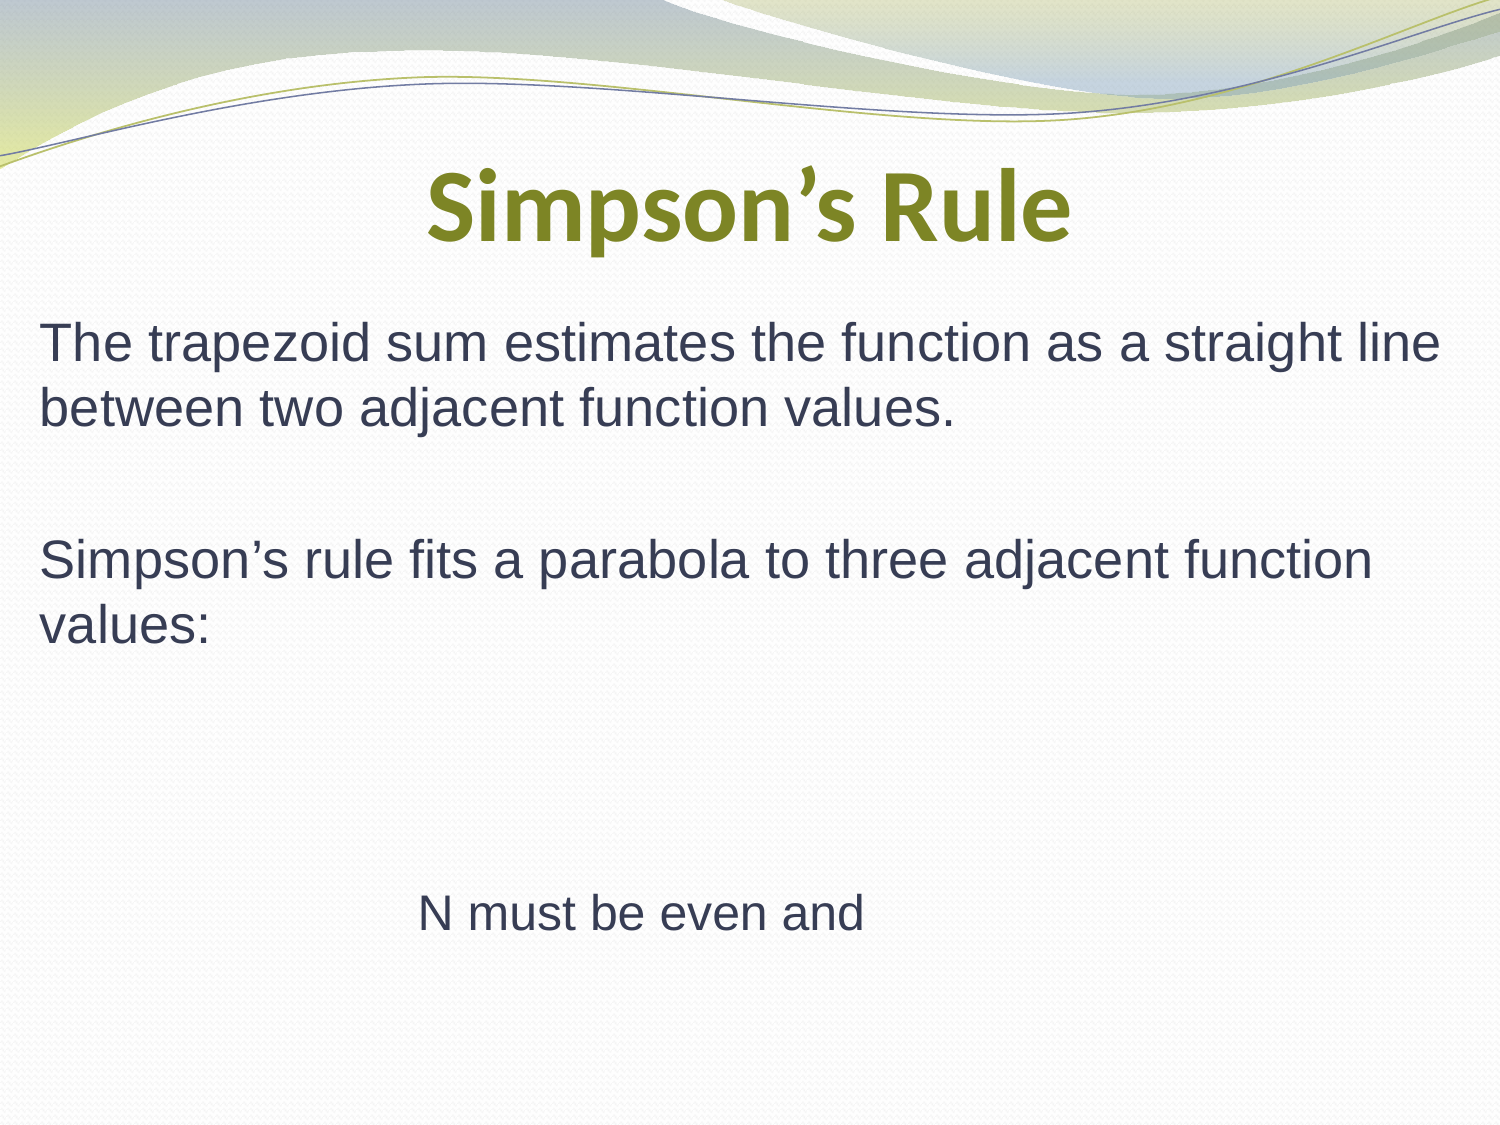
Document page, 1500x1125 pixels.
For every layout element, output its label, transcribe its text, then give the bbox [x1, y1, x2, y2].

title Simpson’s Rule [75, 75, 1425, 263]
